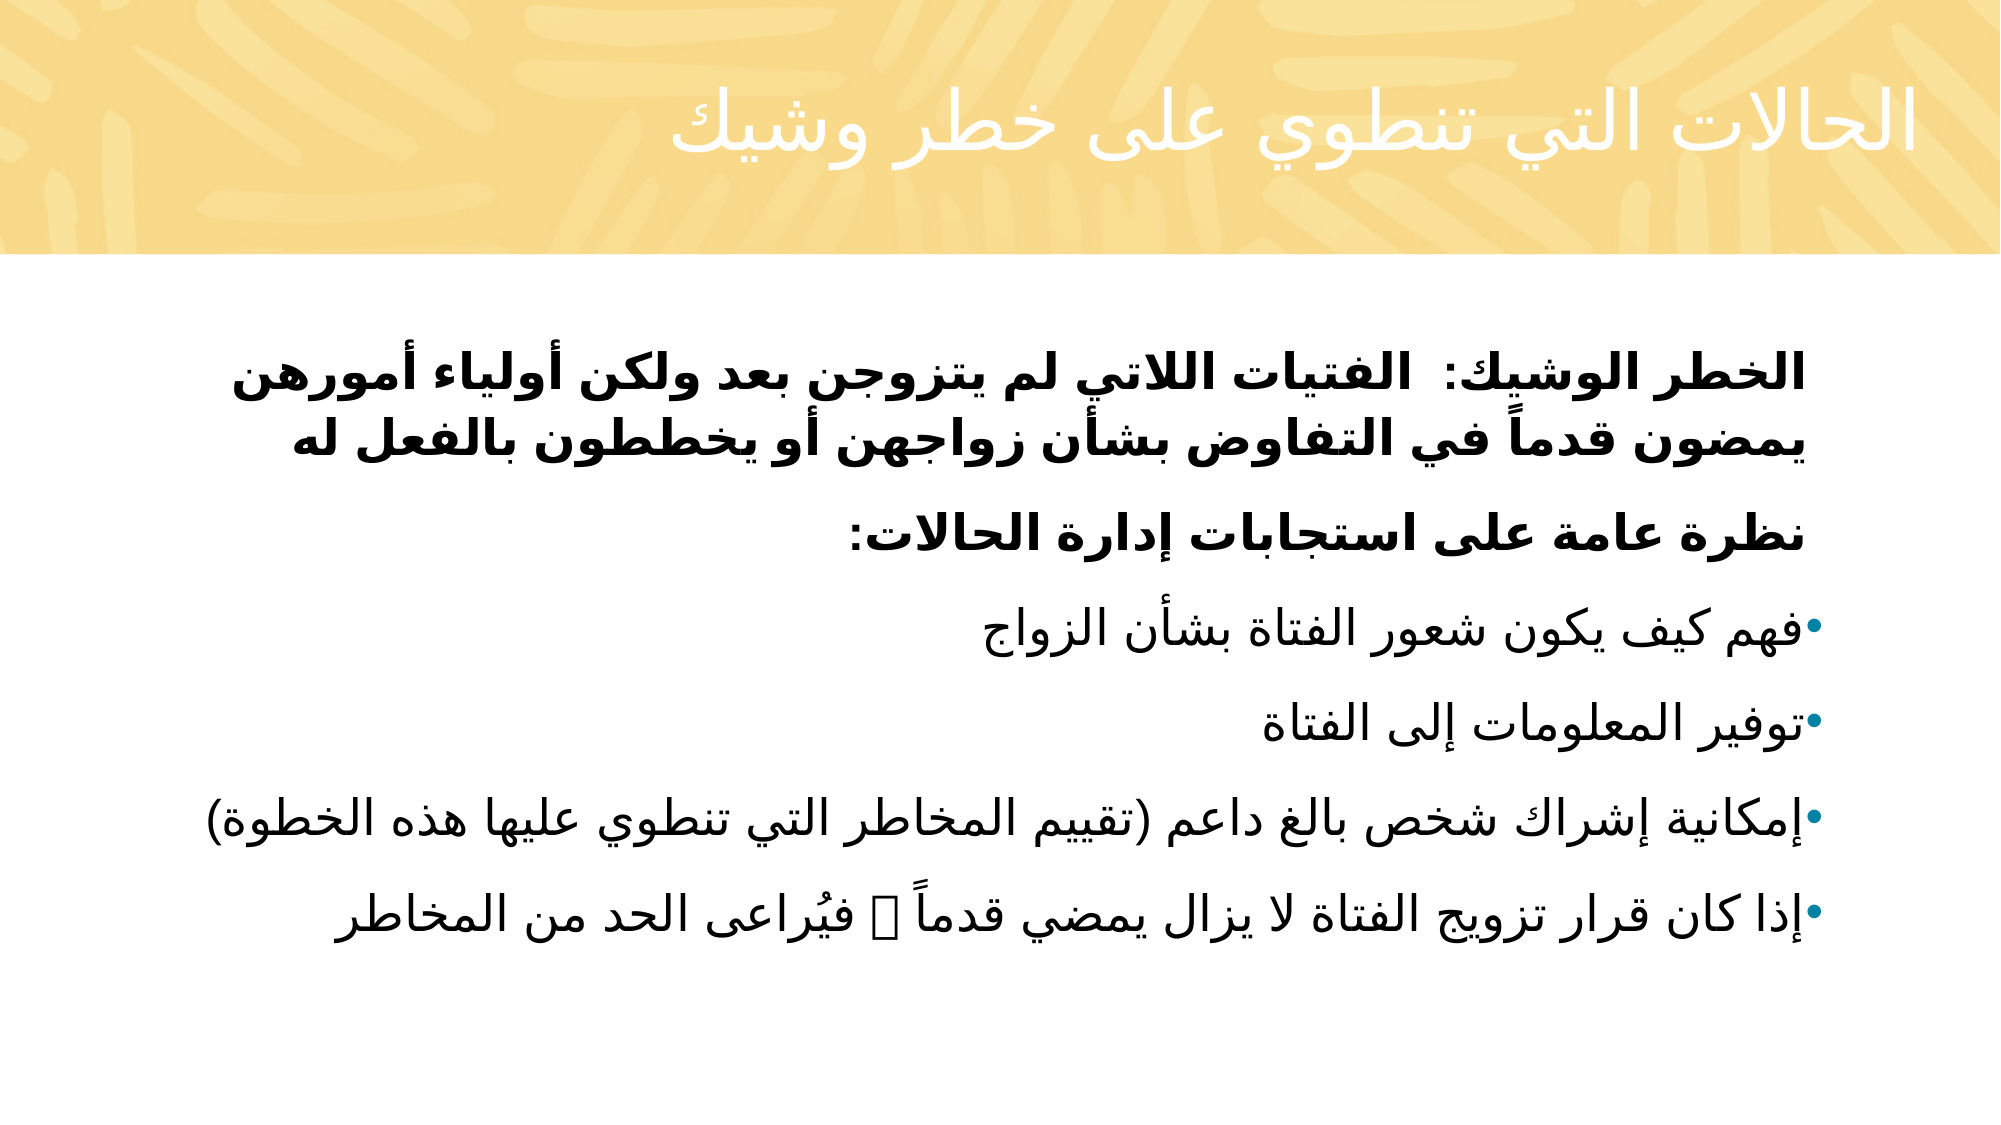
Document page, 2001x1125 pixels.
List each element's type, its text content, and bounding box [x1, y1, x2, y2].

title الحالات التي تنطوي على خطر وشيك [61, 33, 1938, 220]
picture [0, 0, 2000, 1125]
list الخطر الوشيك: الفتيات اللاتي لم يتزوجن بعد ولكن أولياء أمورهن يمضون قدماً في التفاوض بشأن زواجهن أو يخططون بالفعل له نظرة عامة على استجابات إدارة الحالات: فهم كيف يكون شعور الفتاة بشأن الزواج توفير المعلومات إلى الفتاة إمكانية إشراك شخص بالغ داعم (تقييم المخاطر التي تنطوي عليها هذه الخطوة) إذا كان قرار تزويج الفتاة لا يزال يمضي قدماً  فيُراعى الحد من المخاطر [87, 325, 1831, 1040]
